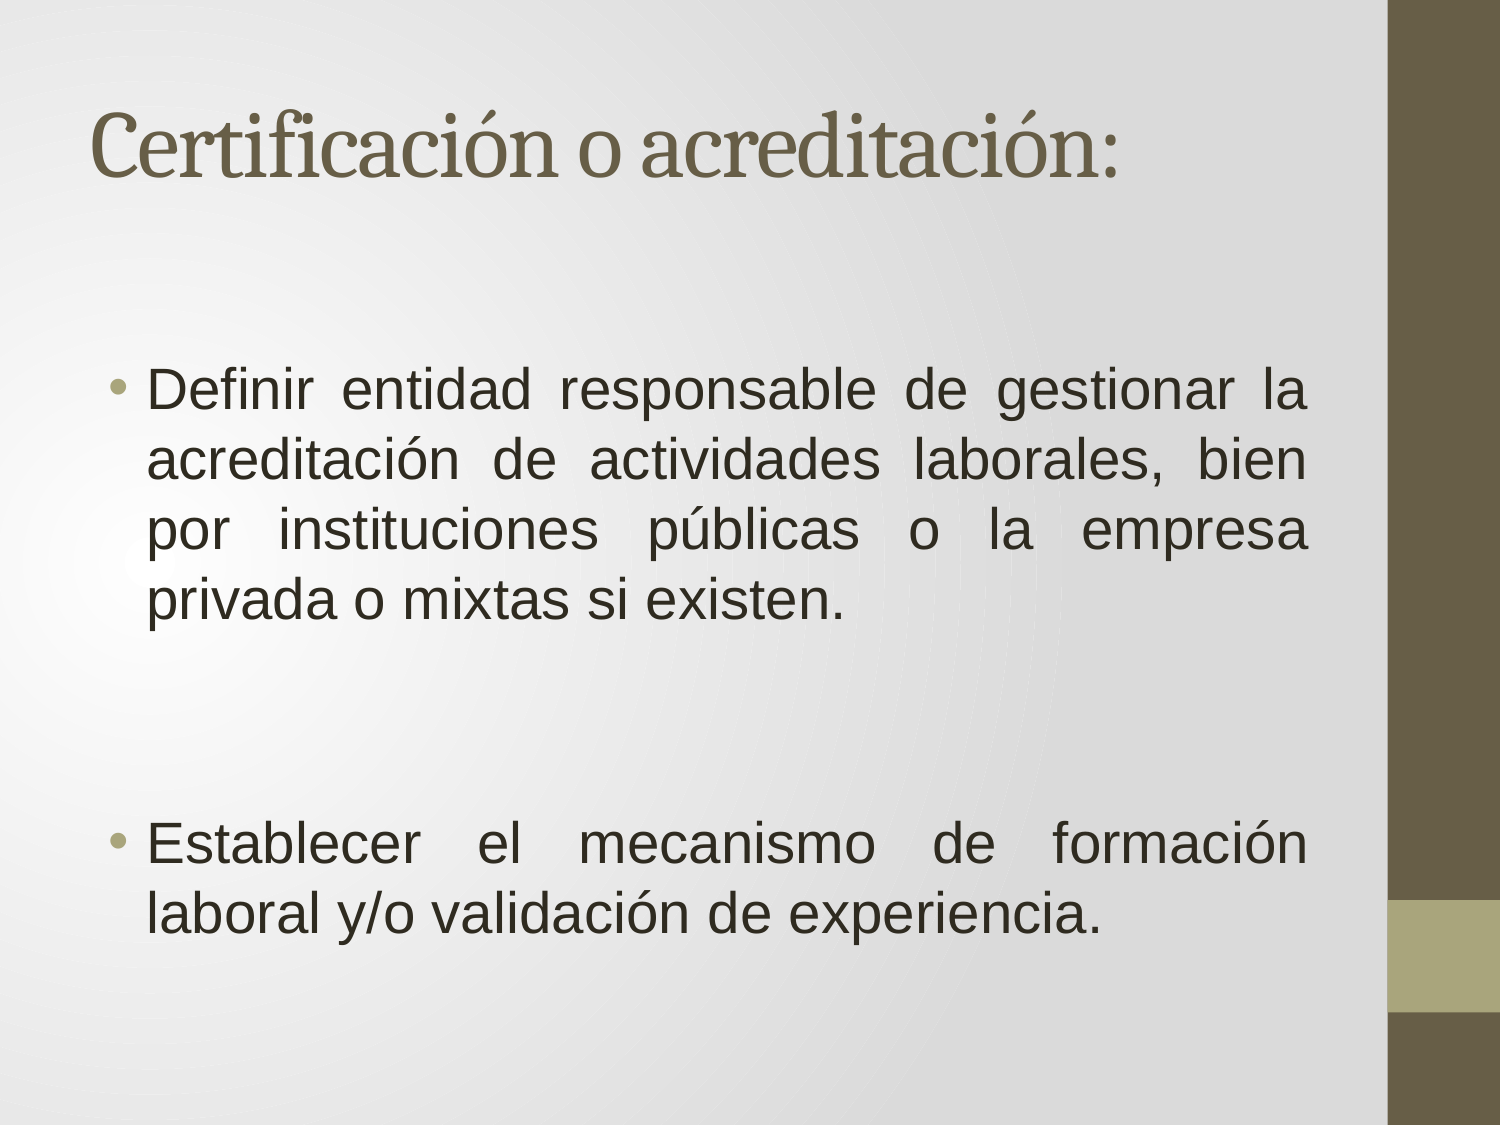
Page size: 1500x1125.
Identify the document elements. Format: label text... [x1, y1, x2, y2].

list Definir entidad responsable de gestionar la acreditación de actividades laborales, bien por instituciones públicas o la empresa privada o mixtas si existen. Establecer el mecanismo de formación laboral y/o validación de experiencia. [75, 262, 1325, 1050]
title Certificación o acreditación: [75, 45, 1325, 233]
